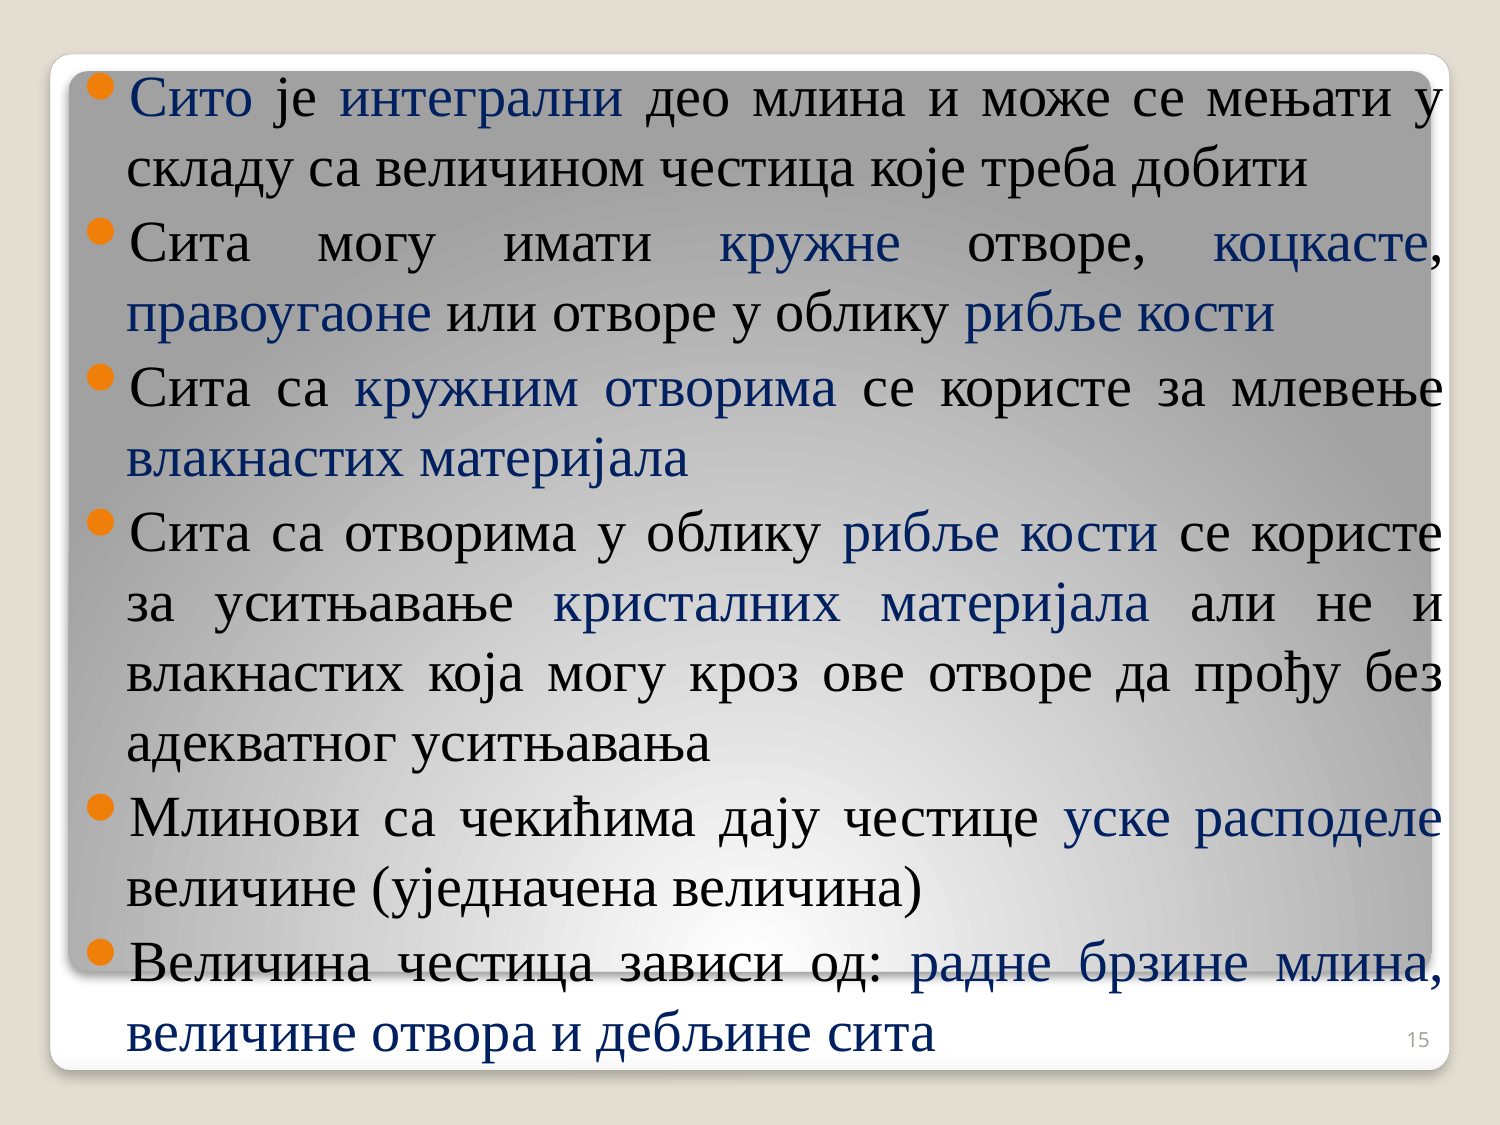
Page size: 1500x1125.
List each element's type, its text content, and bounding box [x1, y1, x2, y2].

list Сито је интегрални део млина и може се мењати у складу са величином честица које треба добити Сита могу имати кружне отворе, коцкасте, правоугаоне или отворе у облику рибље кости Сита са кружним отворима се користе за млевење влакнастих материјала Сита са отворима у облику рибље кости се користе за уситњавање кристалних материјала али не и влакнастих која могу кроз ове отворе да прођу без адекватног уситњавања Млинови са чекићима дају честице уске расподеле величине (уједначена величина) Величина честица зависи од: радне брзине млина, величине отвора и дебљине сита [53, 42, 1459, 1083]
slide_number 15 [1369, 1002, 1445, 1063]
